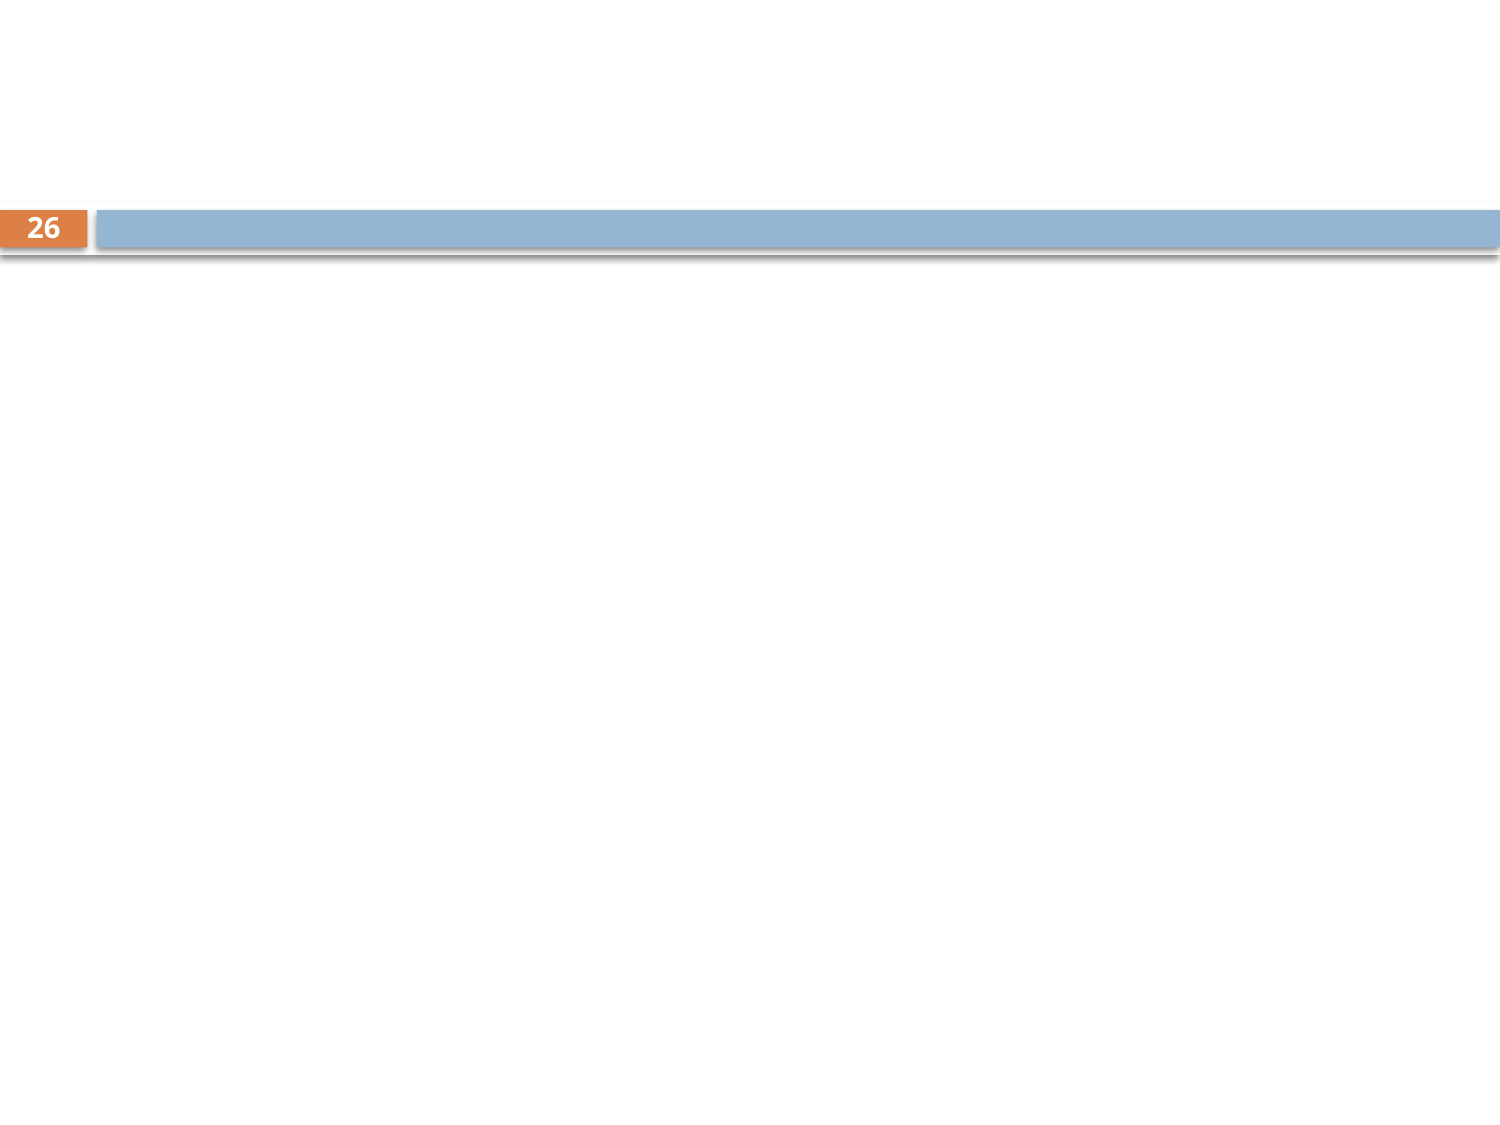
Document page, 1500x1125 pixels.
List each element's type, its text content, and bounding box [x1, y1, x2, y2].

slide_number 26 [0, 208, 88, 249]
